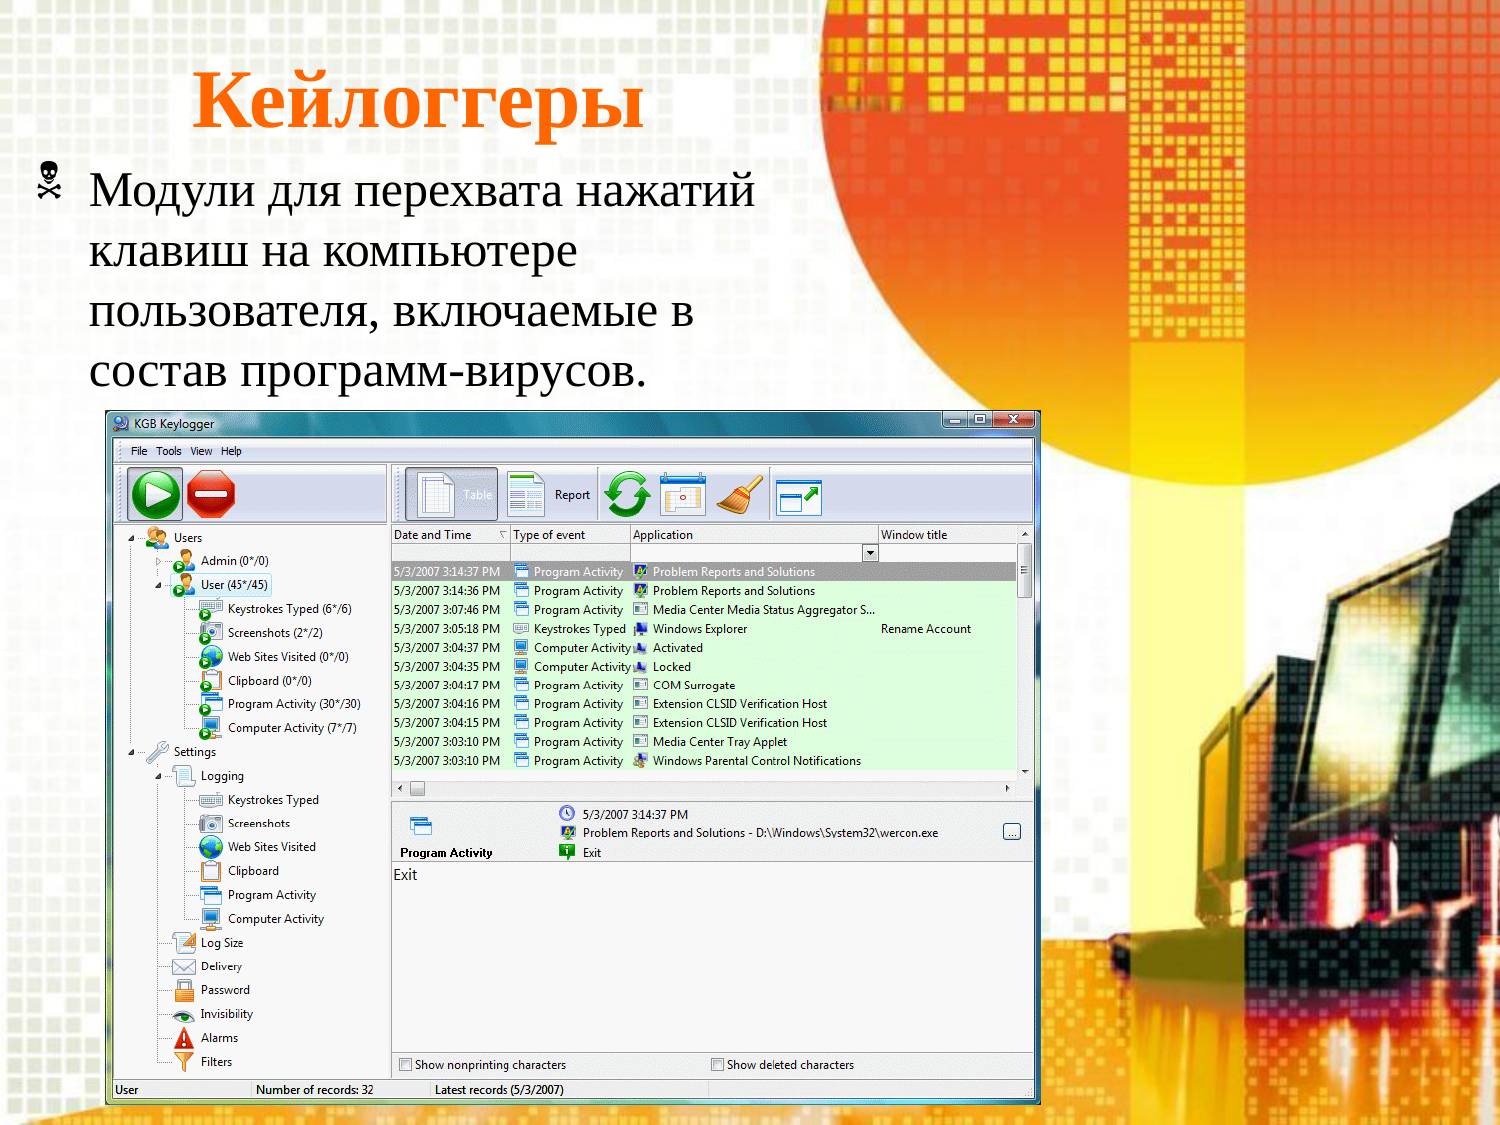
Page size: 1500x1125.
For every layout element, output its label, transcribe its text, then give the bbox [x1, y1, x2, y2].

title Кейлоггеры [17, 18, 821, 148]
picture [0, 0, 1500, 1125]
list Модули для перехвата нажатий клавиш на компьютере пользователя, включаемые в состав программ-вирусов. [17, 148, 856, 536]
